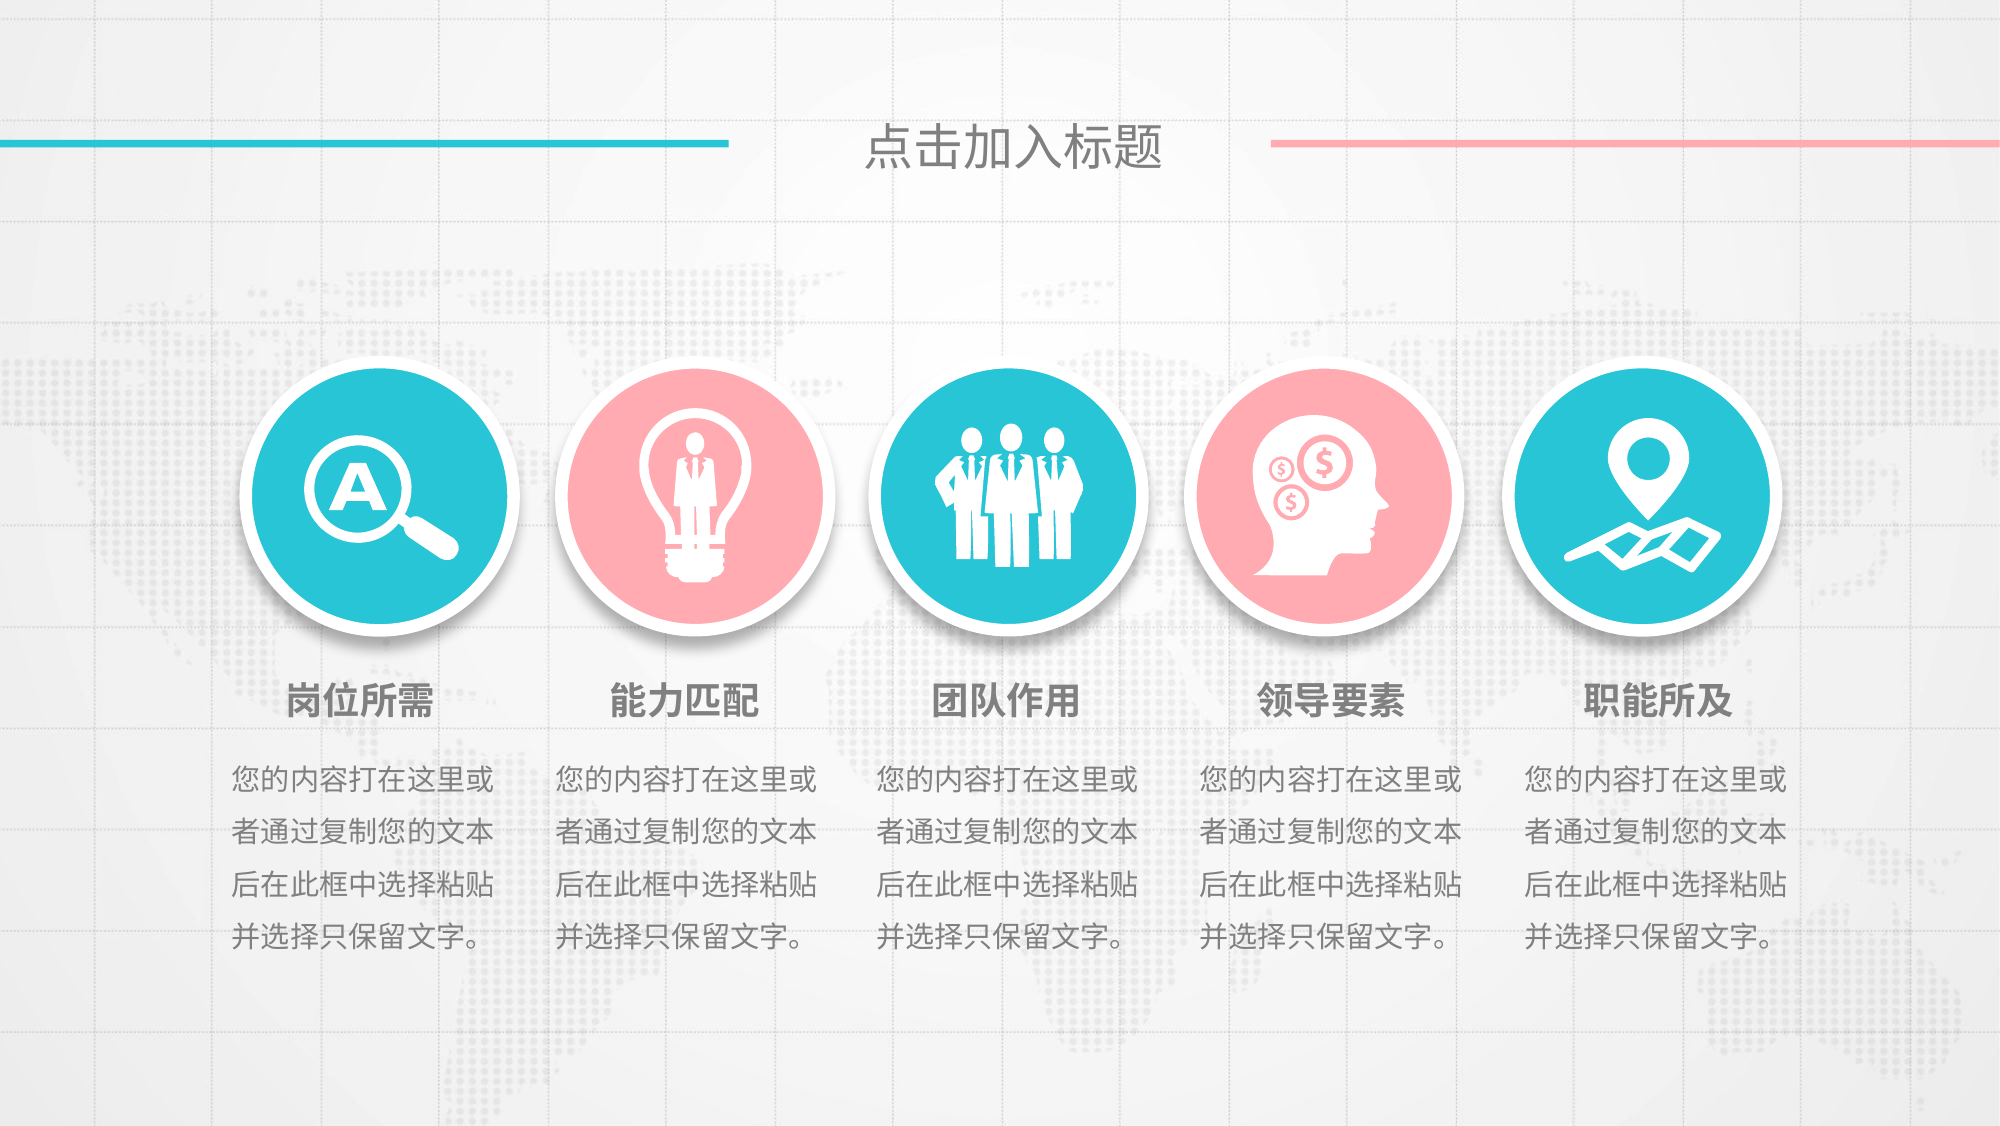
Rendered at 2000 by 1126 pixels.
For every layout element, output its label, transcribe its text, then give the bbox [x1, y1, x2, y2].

text_box [1507, 361, 1778, 632]
text_box 能力匹配 [594, 669, 814, 730]
text_box [0, 139, 729, 148]
text_box 职能所及 [1568, 669, 1788, 730]
text_box 您的内容打在这里或者通过复制您的文本后在此框中选择粘贴并选择只保留文字。 [1182, 736, 1480, 961]
text_box 领导要素 [1241, 669, 1461, 730]
text_box [560, 361, 831, 632]
text_box 您的内容打在这里或者通过复制您的文本后在此框中选择粘贴并选择只保留文字。 [1508, 736, 1805, 961]
text_box 您的内容打在这里或者通过复制您的文本后在此框中选择粘贴并选择只保留文字。 [859, 736, 1156, 961]
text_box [298, 429, 461, 561]
text_box [873, 361, 1144, 632]
text_box 您的内容打在这里或者通过复制您的文本后在此框中选择粘贴并选择只保留文字。 [214, 736, 512, 961]
text_box [1189, 361, 1460, 632]
text_box [1252, 415, 1389, 576]
text_box 岗位所需 [270, 669, 489, 730]
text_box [933, 423, 1084, 567]
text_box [1563, 418, 1721, 573]
text_box 点击加入标题 [740, 107, 1286, 183]
text_box [1270, 139, 2000, 148]
picture [0, 0, 2000, 1126]
text_box 团队作用 [917, 669, 1136, 730]
text_box 您的内容打在这里或者通过复制您的文本后在此框中选择粘贴并选择只保留文字。 [538, 736, 835, 961]
text_box [244, 361, 515, 632]
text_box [639, 408, 752, 583]
